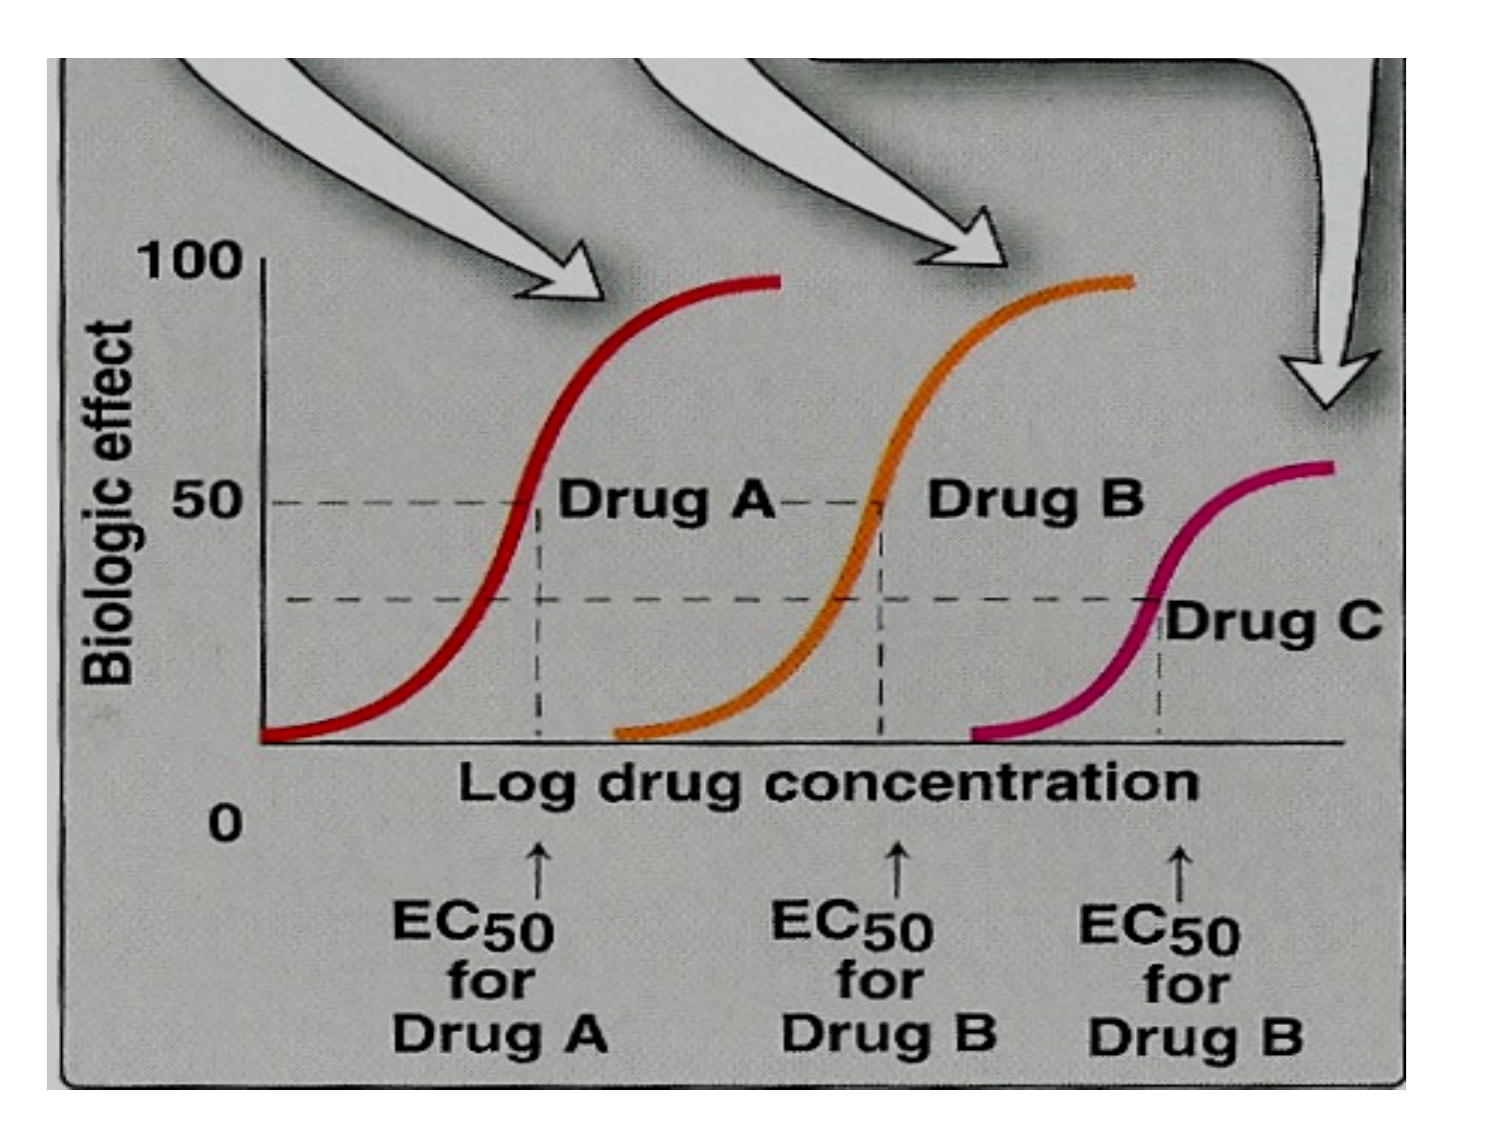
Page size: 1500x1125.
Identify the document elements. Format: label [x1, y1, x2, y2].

picture [46, 58, 1407, 1091]
